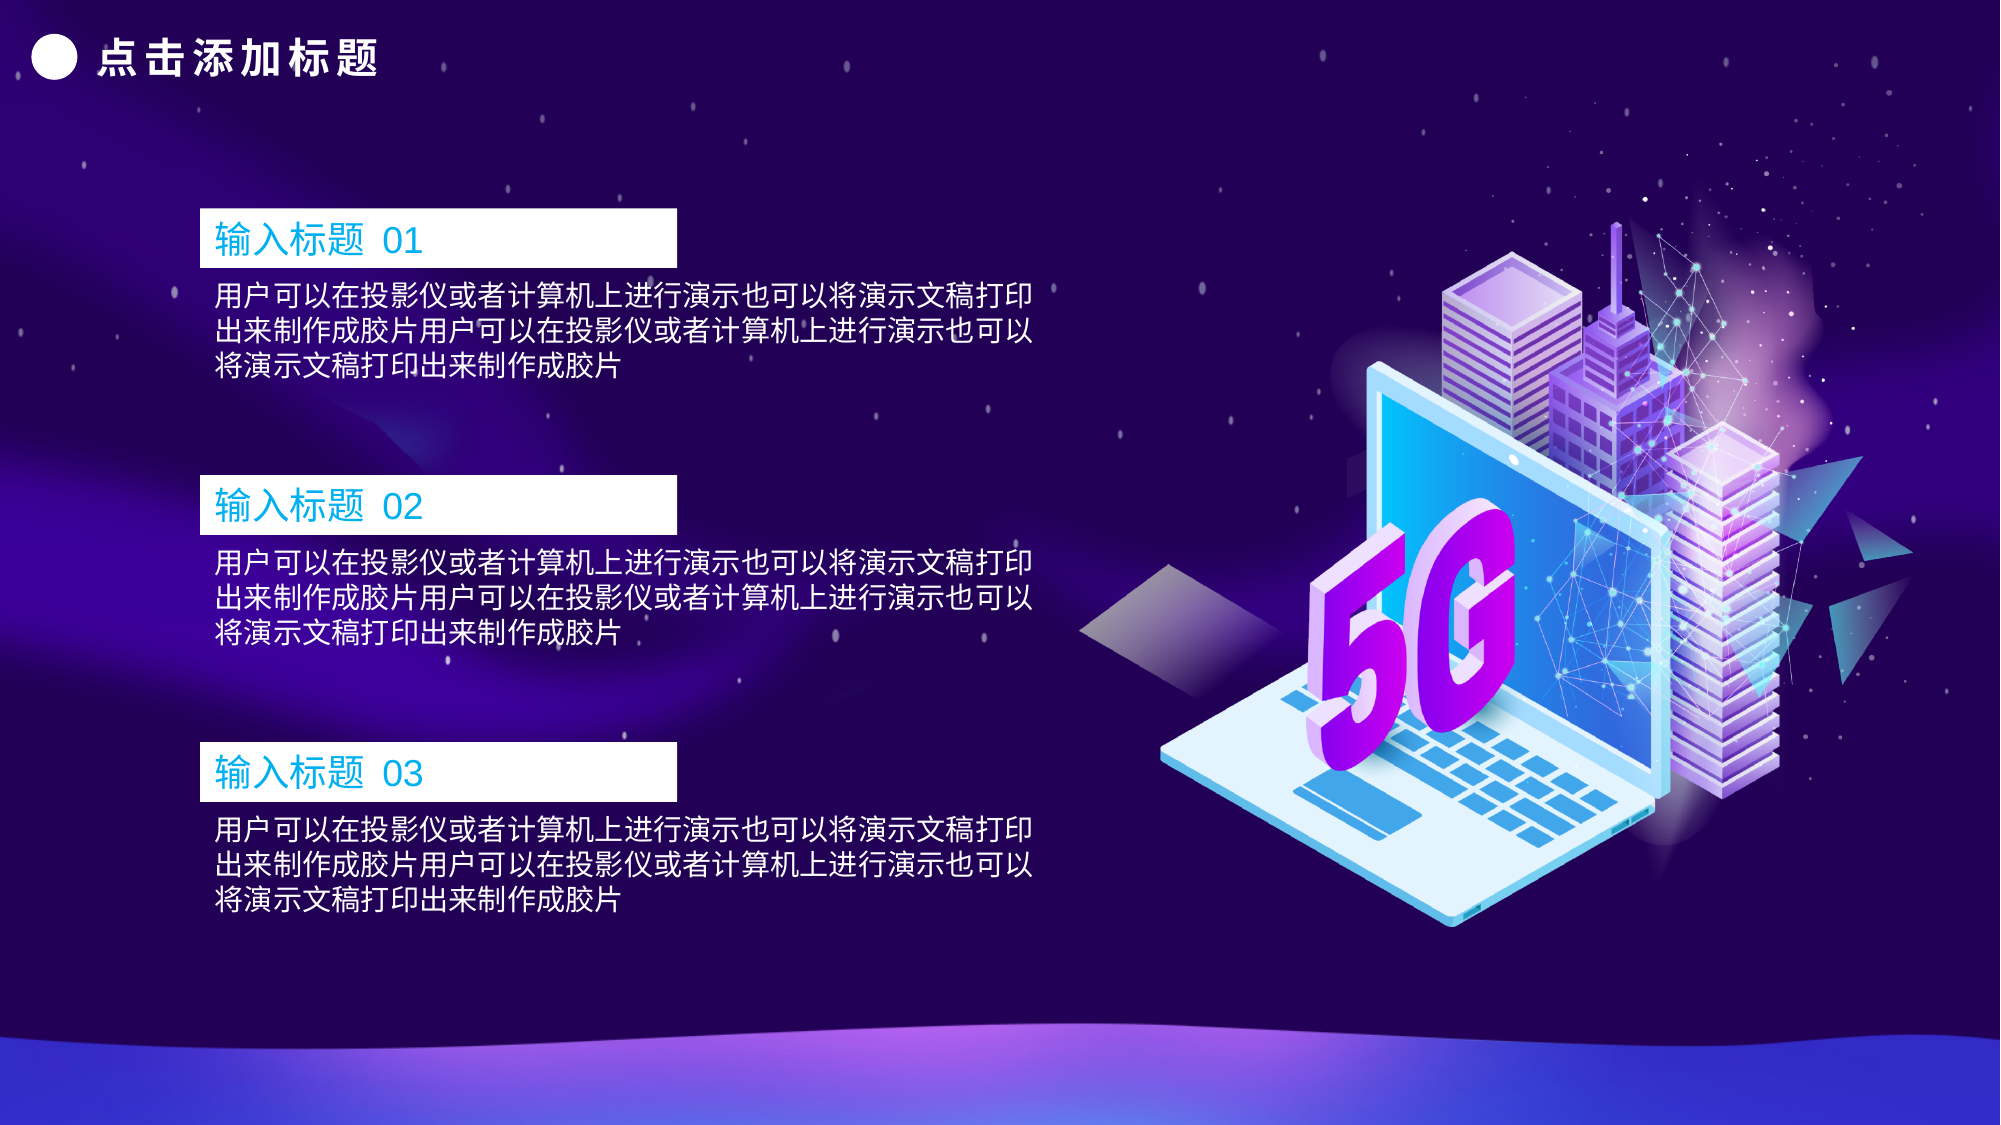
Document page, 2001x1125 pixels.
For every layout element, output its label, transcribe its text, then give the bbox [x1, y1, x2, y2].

text_box 用户可以在投影仪或者计算机上进行演示也可以将演示文稿打印出来制作成胶片用户可以在投影仪或者计算机上进行演示也可以将演示文稿打印出来制作成胶片 [200, 803, 999, 924]
picture [0, 24, 2000, 1125]
text_box 用户可以在投影仪或者计算机上进行演示也可以将演示文稿打印出来制作成胶片用户可以在投影仪或者计算机上进行演示也可以将演示文稿打印出来制作成胶片 [200, 536, 999, 657]
text_box 输入标题 02 [200, 475, 678, 535]
text_box 用户可以在投影仪或者计算机上进行演示也可以将演示文稿打印出来制作成胶片用户可以在投影仪或者计算机上进行演示也可以将演示文稿打印出来制作成胶片 [200, 270, 999, 390]
text_box 输入标题 03 [200, 742, 678, 802]
text_box 点击添加标题 [81, 24, 394, 89]
text_box [30, 32, 79, 81]
text_box 输入标题 01 [200, 208, 678, 268]
